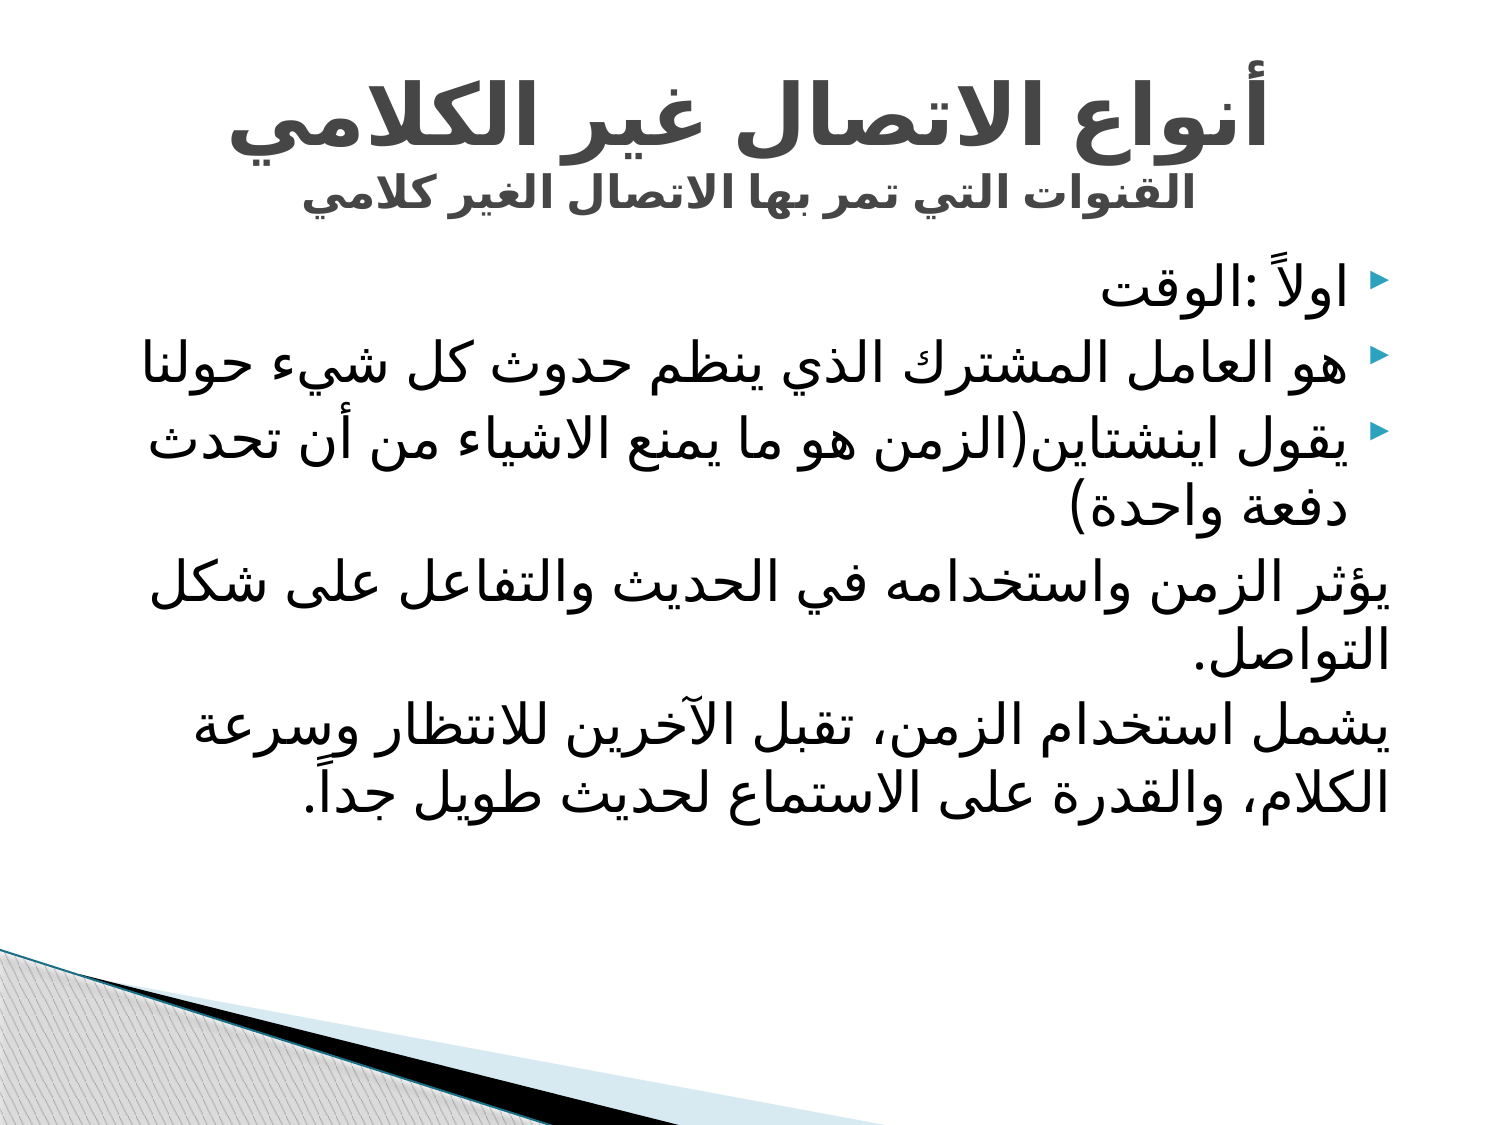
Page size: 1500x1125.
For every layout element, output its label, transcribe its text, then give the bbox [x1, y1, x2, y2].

title أنواع الاتصال غير الكلامي القنوات التي تمر بها الاتصال الغير كلامي [75, 45, 1425, 233]
list اولاً :الوقت هو العامل المشترك الذي ينظم حدوث كل شيء حولنا يقول اينشتاين(الزمن هو ما يمنع الاشياء من أن تحدث دفعة واحدة) يؤثر الزمن واستخدامه في الحديث والتفاعل على شكل التواصل. يشمل استخدام الزمن، تقبل الآخرين للانتظار وسرعة الكلام، والقدرة على الاستماع لحديث طويل جداً. [75, 243, 1425, 986]
